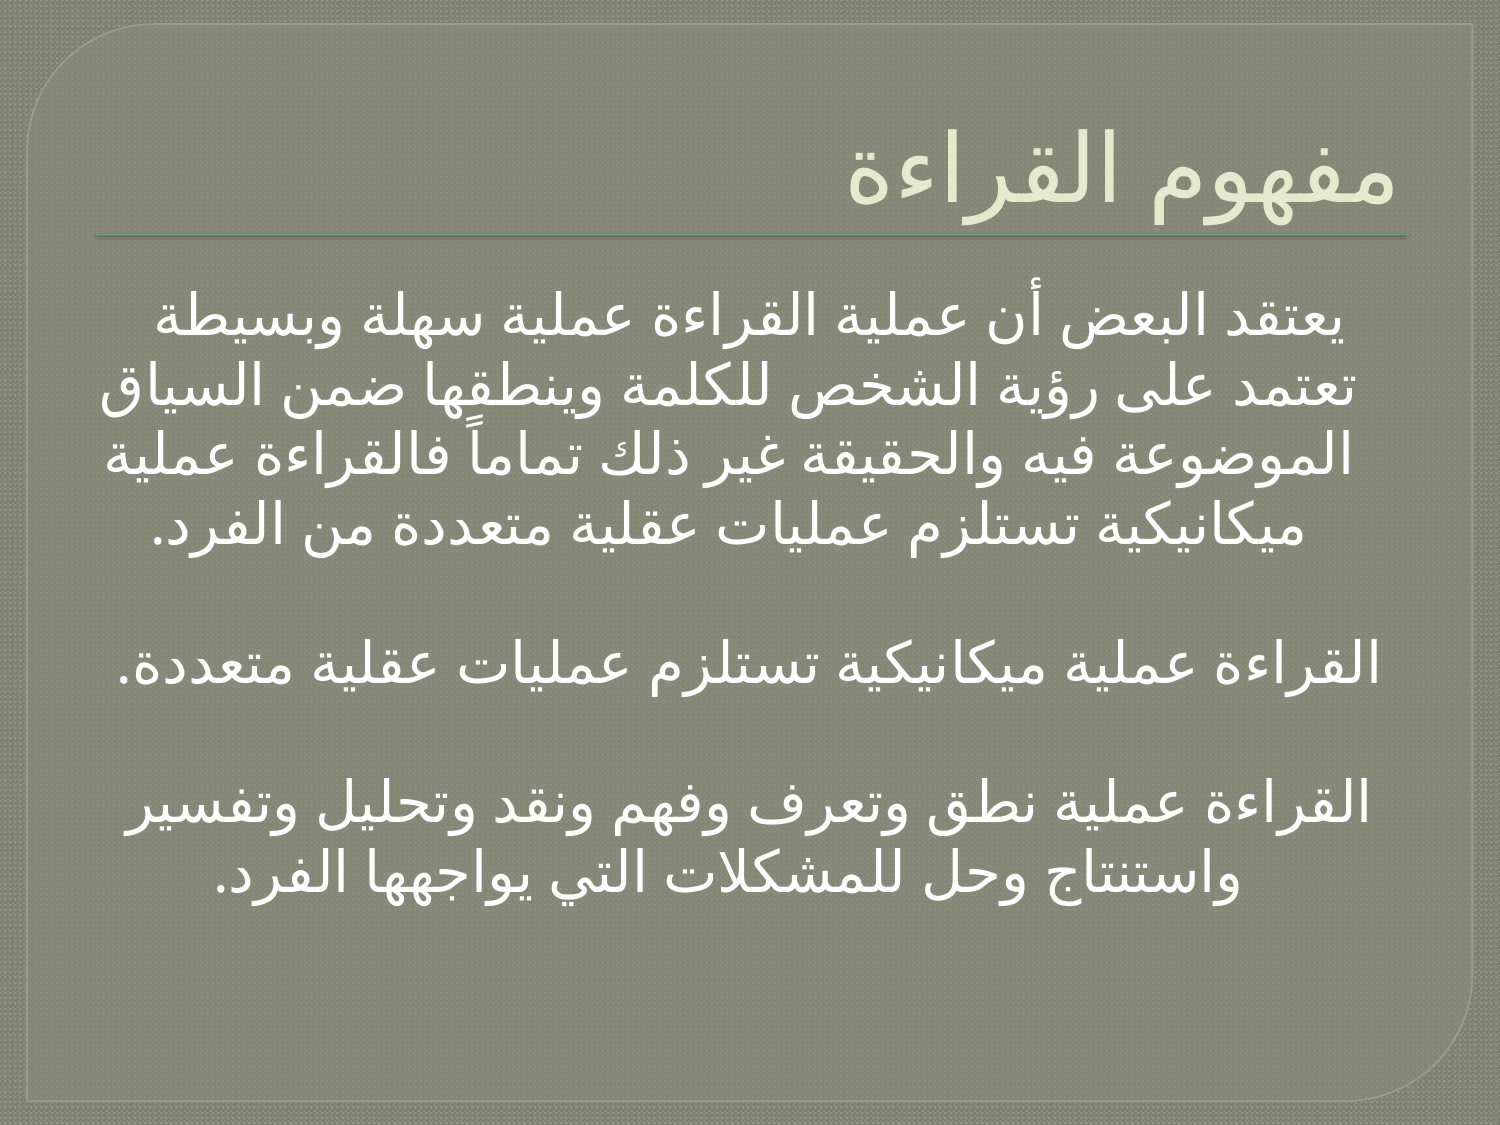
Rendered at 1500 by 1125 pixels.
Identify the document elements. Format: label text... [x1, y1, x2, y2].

list يعتقد البعض أن عملية القراءة عملية سهلة وبسيطة تعتمد على رؤية الشخص للكلمة وينطقها ضمن السياق الموضوعة فيه والحقيقة غير ذلك تماماً فالقراءة عملية ميكانيكية تستلزم عمليات عقلية متعددة من الفرد. القراءة عملية ميكانيكية تستلزم عمليات عقلية متعددة. القراءة عملية نطق وتعرف وفهم ونقد وتحليل وتفسير واستنتاج وحل للمشكلات التي يواجهها الفرد. [75, 270, 1425, 1013]
title مفهوم القراءة [75, 41, 1425, 230]
